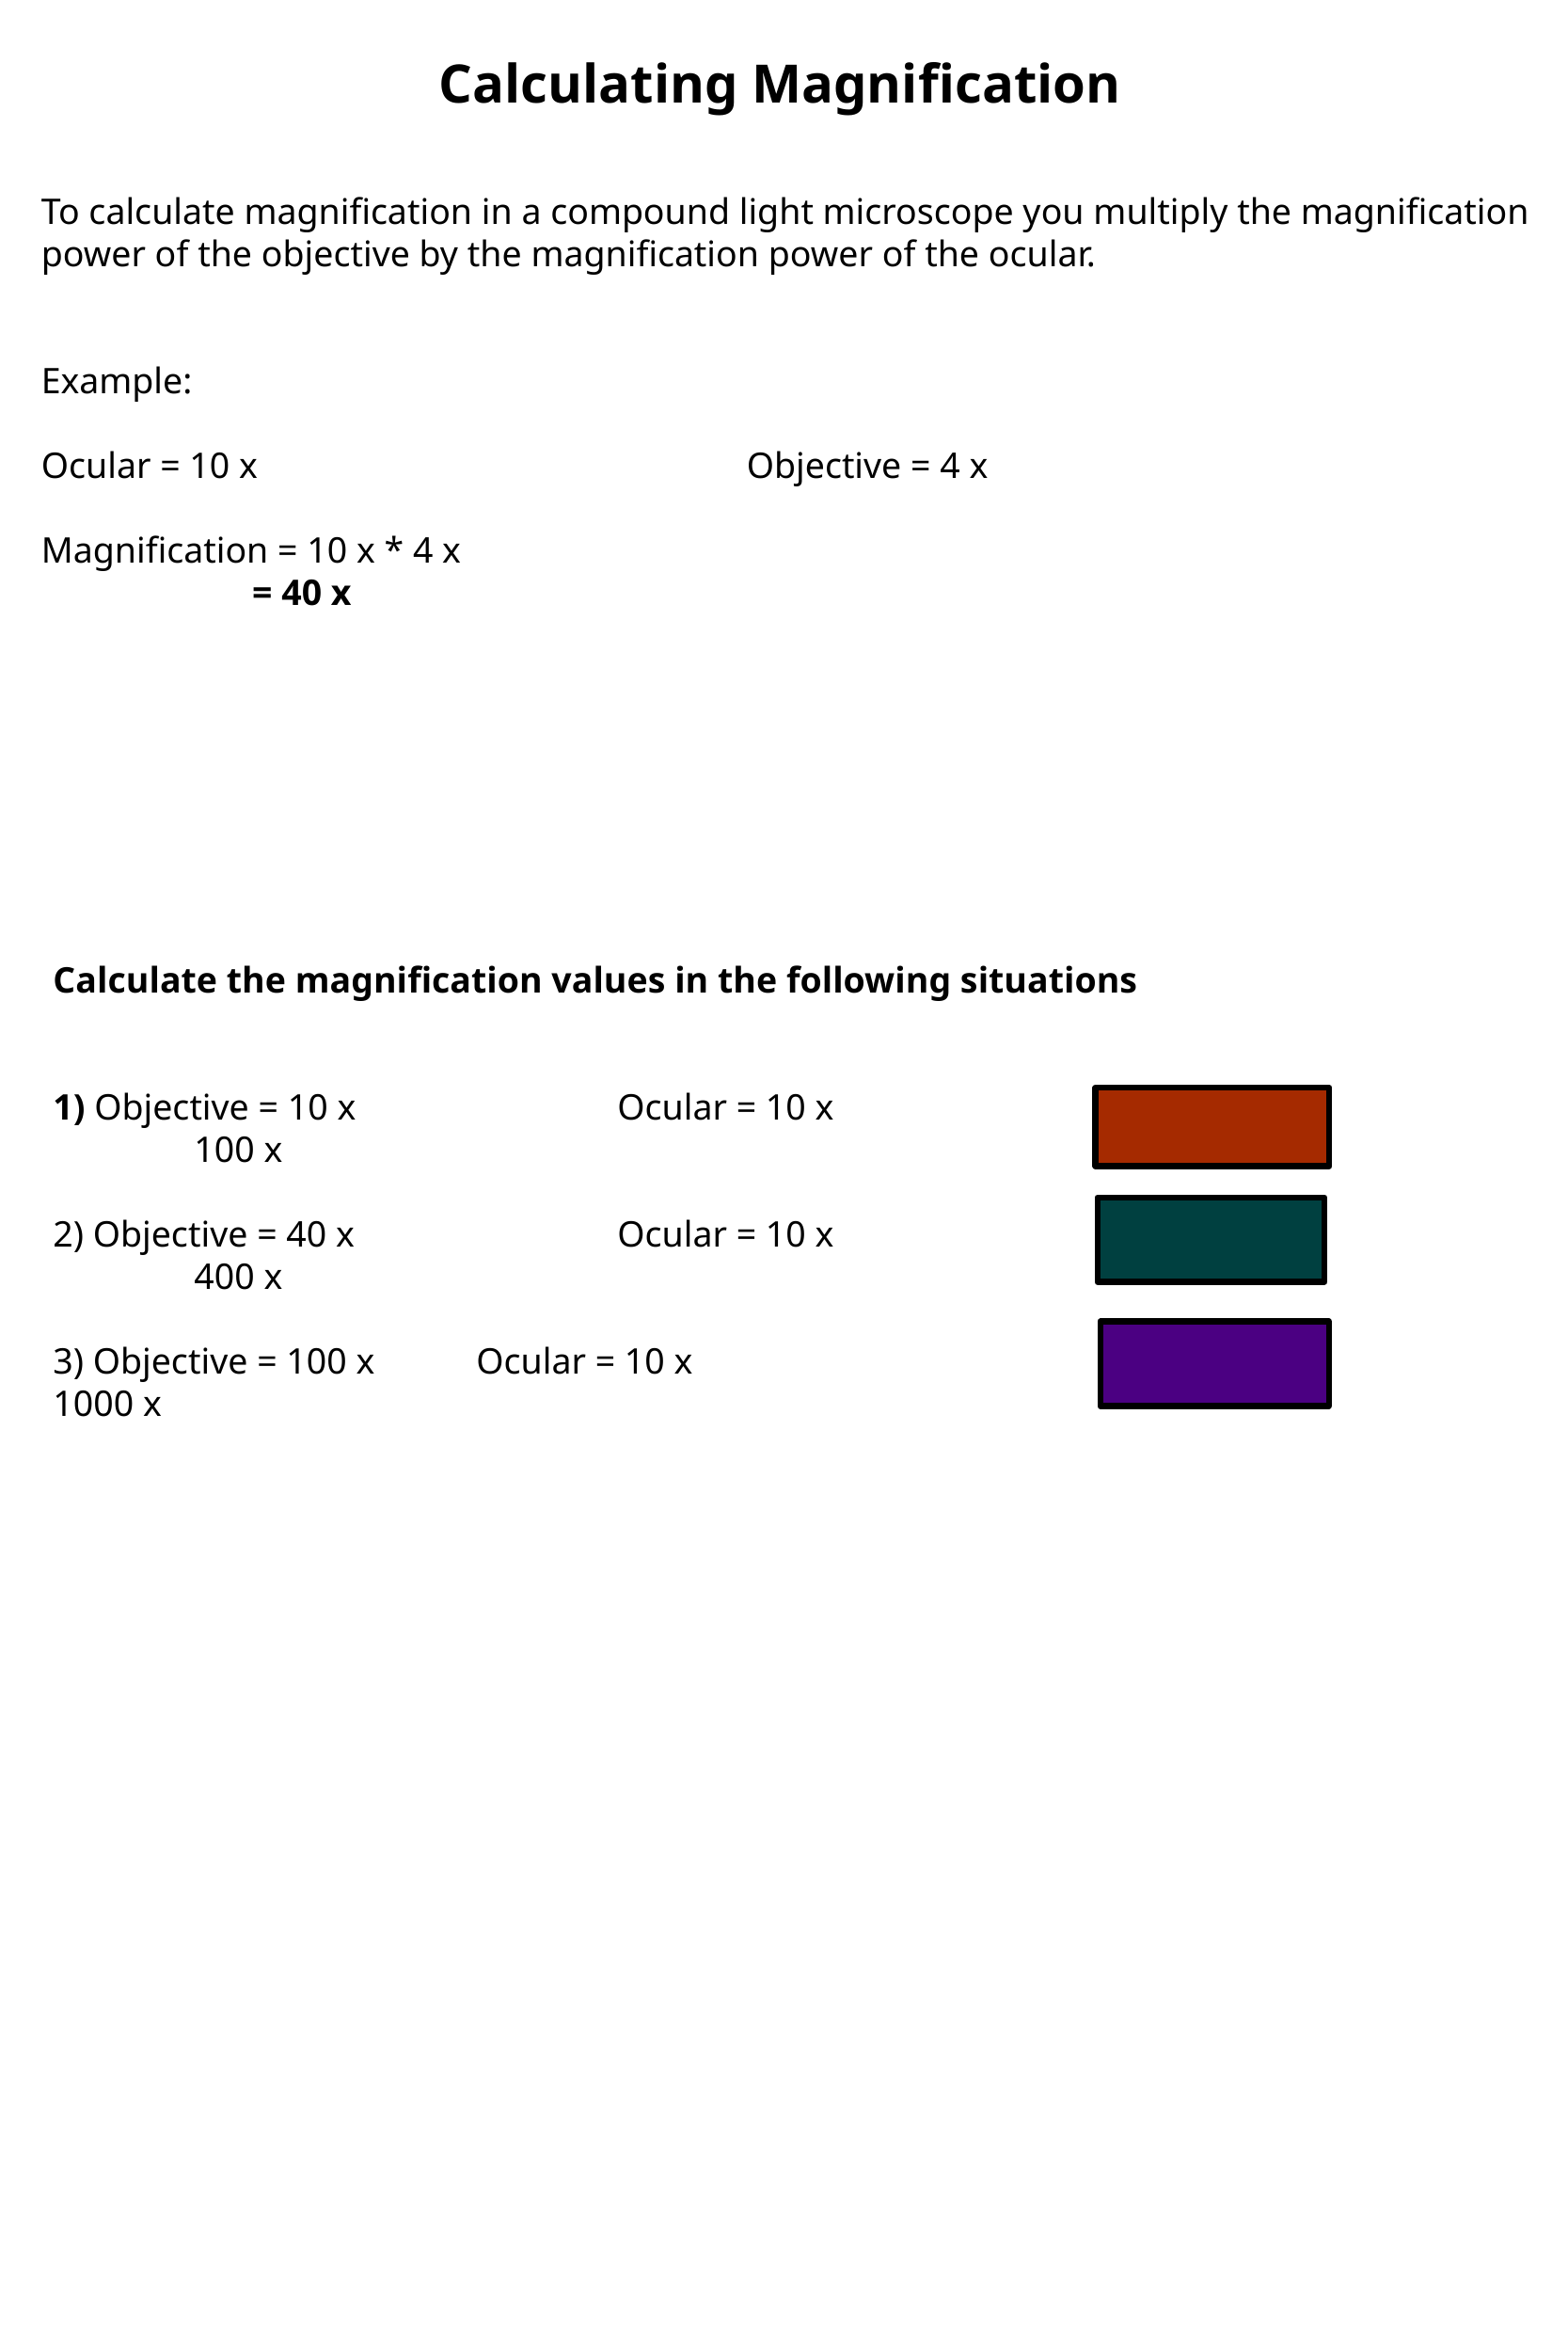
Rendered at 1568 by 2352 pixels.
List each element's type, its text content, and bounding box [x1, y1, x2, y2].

text_box [1096, 1196, 1326, 1284]
text_box Calculating Magnification [21, 42, 1539, 121]
text_box [1093, 1086, 1331, 1168]
text_box Calculate the magnification values in the following situations 1) Objective = 10 x Ocular = 10 x 100 x 2) Objective = 40 x Ocular = 10 x 400 x 3) Objective = 100 x Ocular = 10 x 1000 x [39, 950, 1364, 1431]
text_box [1099, 1319, 1331, 1408]
text_box To calculate magnification in a compound light microscope you multiply the magnification power of the objective by the magnification power of the ocular. Example: Ocular = 10 x Objective = 4 x Magnification = 10 x * 4 x = 40 x [27, 182, 1568, 620]
